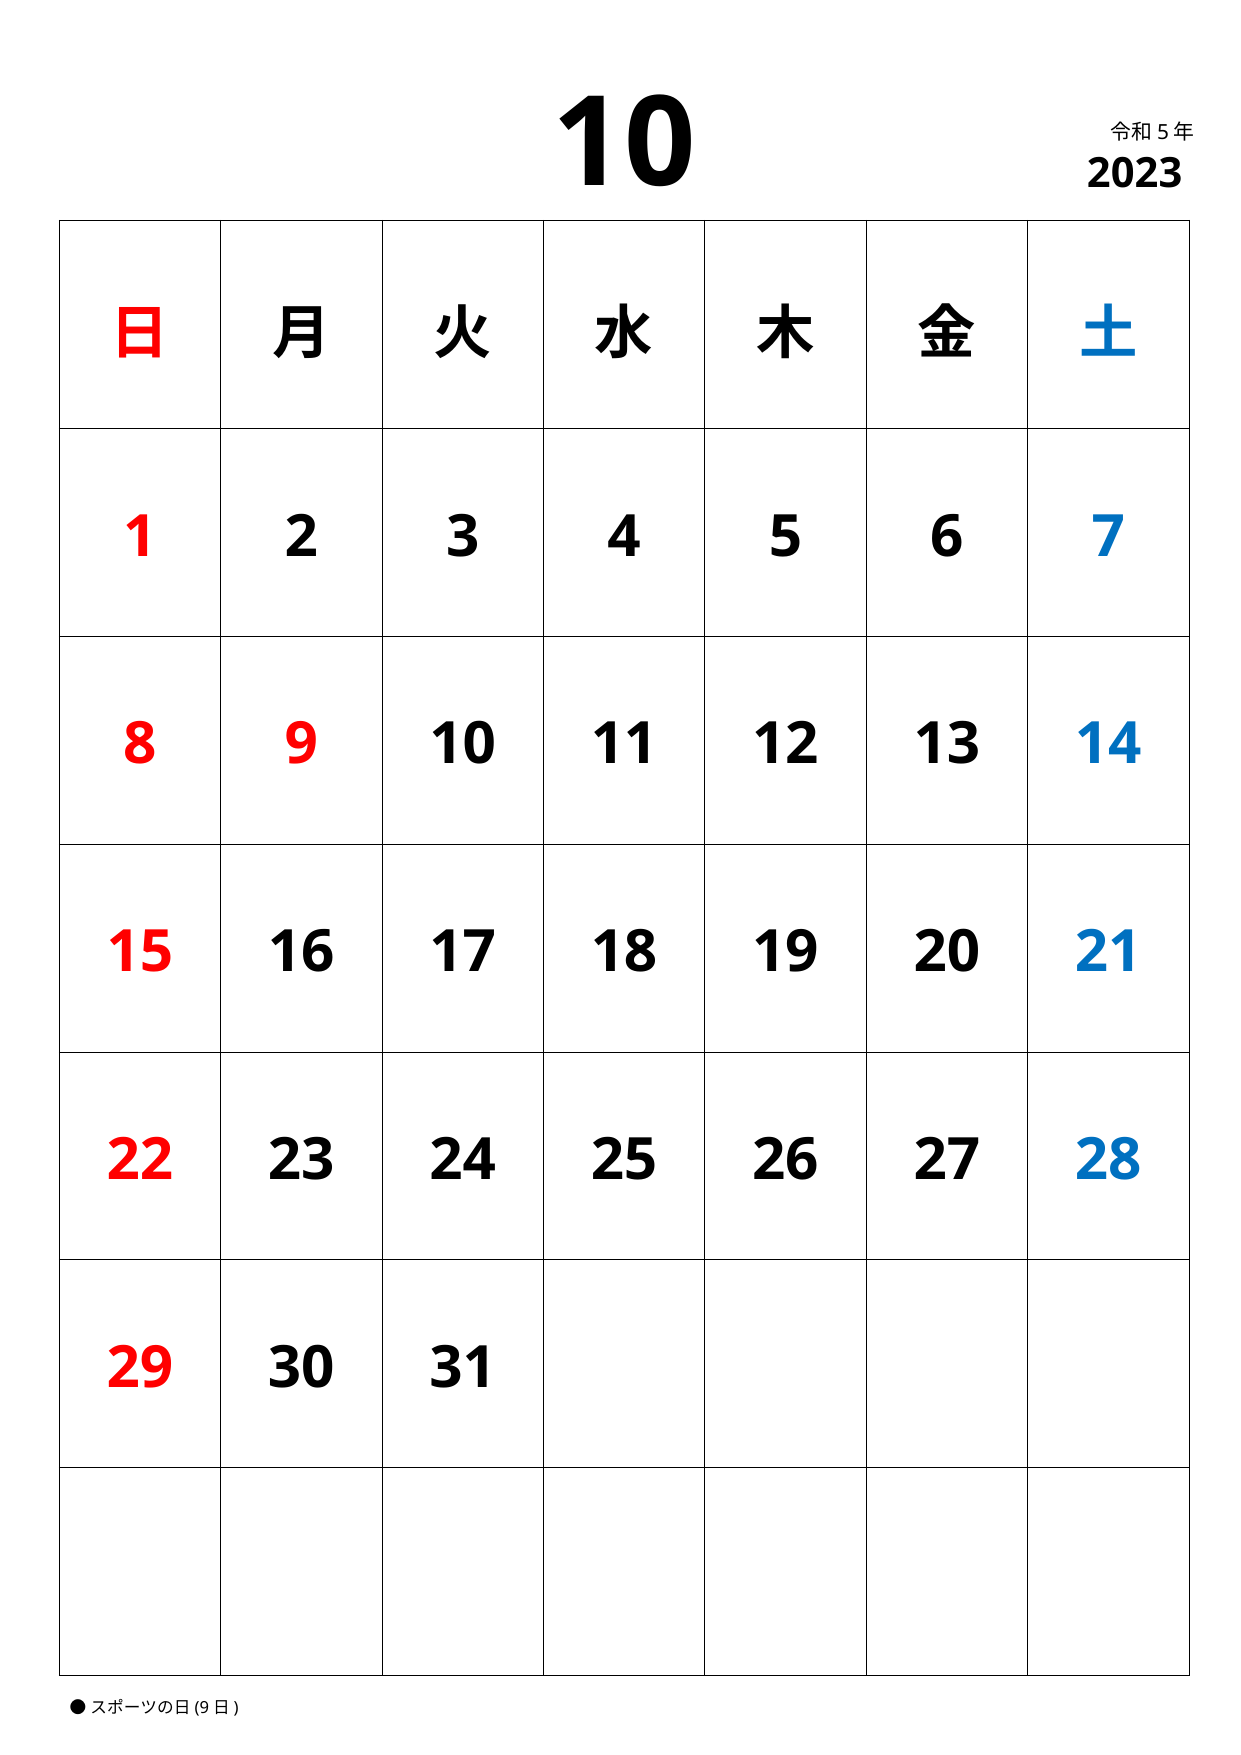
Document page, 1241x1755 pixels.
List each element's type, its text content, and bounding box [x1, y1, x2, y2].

table_cell [383, 1468, 543, 1675]
table_cell [544, 1468, 704, 1675]
table_cell 29 [60, 1260, 220, 1467]
table_cell [867, 1468, 1027, 1675]
table_cell 21 [1028, 845, 1189, 1052]
table_cell 25 [544, 1053, 704, 1259]
table_cell [221, 1468, 382, 1675]
table_cell [1028, 1468, 1189, 1675]
table_cell 16 [221, 845, 382, 1052]
table_cell 22 [60, 1053, 220, 1259]
table_header 土 [1028, 221, 1189, 428]
table_cell 27 [867, 1053, 1027, 1259]
table_cell [544, 1260, 704, 1467]
table_header 月 [221, 221, 382, 428]
table_cell 15 [60, 845, 220, 1052]
table_cell [867, 1260, 1027, 1467]
table_cell 12 [705, 637, 866, 844]
table_cell 1 [60, 429, 220, 636]
table_cell [1028, 1260, 1189, 1467]
table_cell 10 [383, 637, 543, 844]
table_cell 3 [383, 429, 543, 636]
table_cell 24 [383, 1053, 543, 1259]
table_header 水 [544, 221, 704, 428]
table_cell 6 [867, 429, 1027, 636]
text_box ●スポーツの日(9日) [54, 1689, 254, 1725]
table_cell 28 [1028, 1053, 1189, 1259]
table_cell 31 [383, 1260, 543, 1467]
table_cell [705, 1468, 866, 1675]
table_cell [60, 1468, 220, 1675]
table_cell 23 [221, 1053, 382, 1259]
table_header 木 [705, 221, 866, 428]
table_cell 26 [705, 1053, 866, 1259]
table_header 日 [60, 221, 220, 428]
table_cell 9 [221, 637, 382, 844]
table_cell 5 [705, 429, 866, 636]
table_cell 20 [867, 845, 1027, 1052]
table_cell 4 [544, 429, 704, 636]
table_cell 17 [383, 845, 543, 1052]
table_cell 19 [705, 845, 866, 1052]
table_cell 18 [544, 845, 704, 1052]
table_cell 30 [221, 1260, 382, 1467]
table_cell [705, 1260, 866, 1467]
text_box 令和5年 [1095, 110, 1210, 151]
text_box 2023 [1072, 138, 1198, 204]
table_cell 8 [60, 637, 220, 844]
table_cell 14 [1028, 637, 1189, 844]
text_box 10 [537, 53, 711, 219]
table_cell 7 [1028, 429, 1189, 636]
table_header 火 [383, 221, 543, 428]
table_header 金 [867, 221, 1027, 428]
table_cell 2 [221, 429, 382, 636]
table_cell 11 [544, 637, 704, 844]
table_cell 13 [867, 637, 1027, 844]
